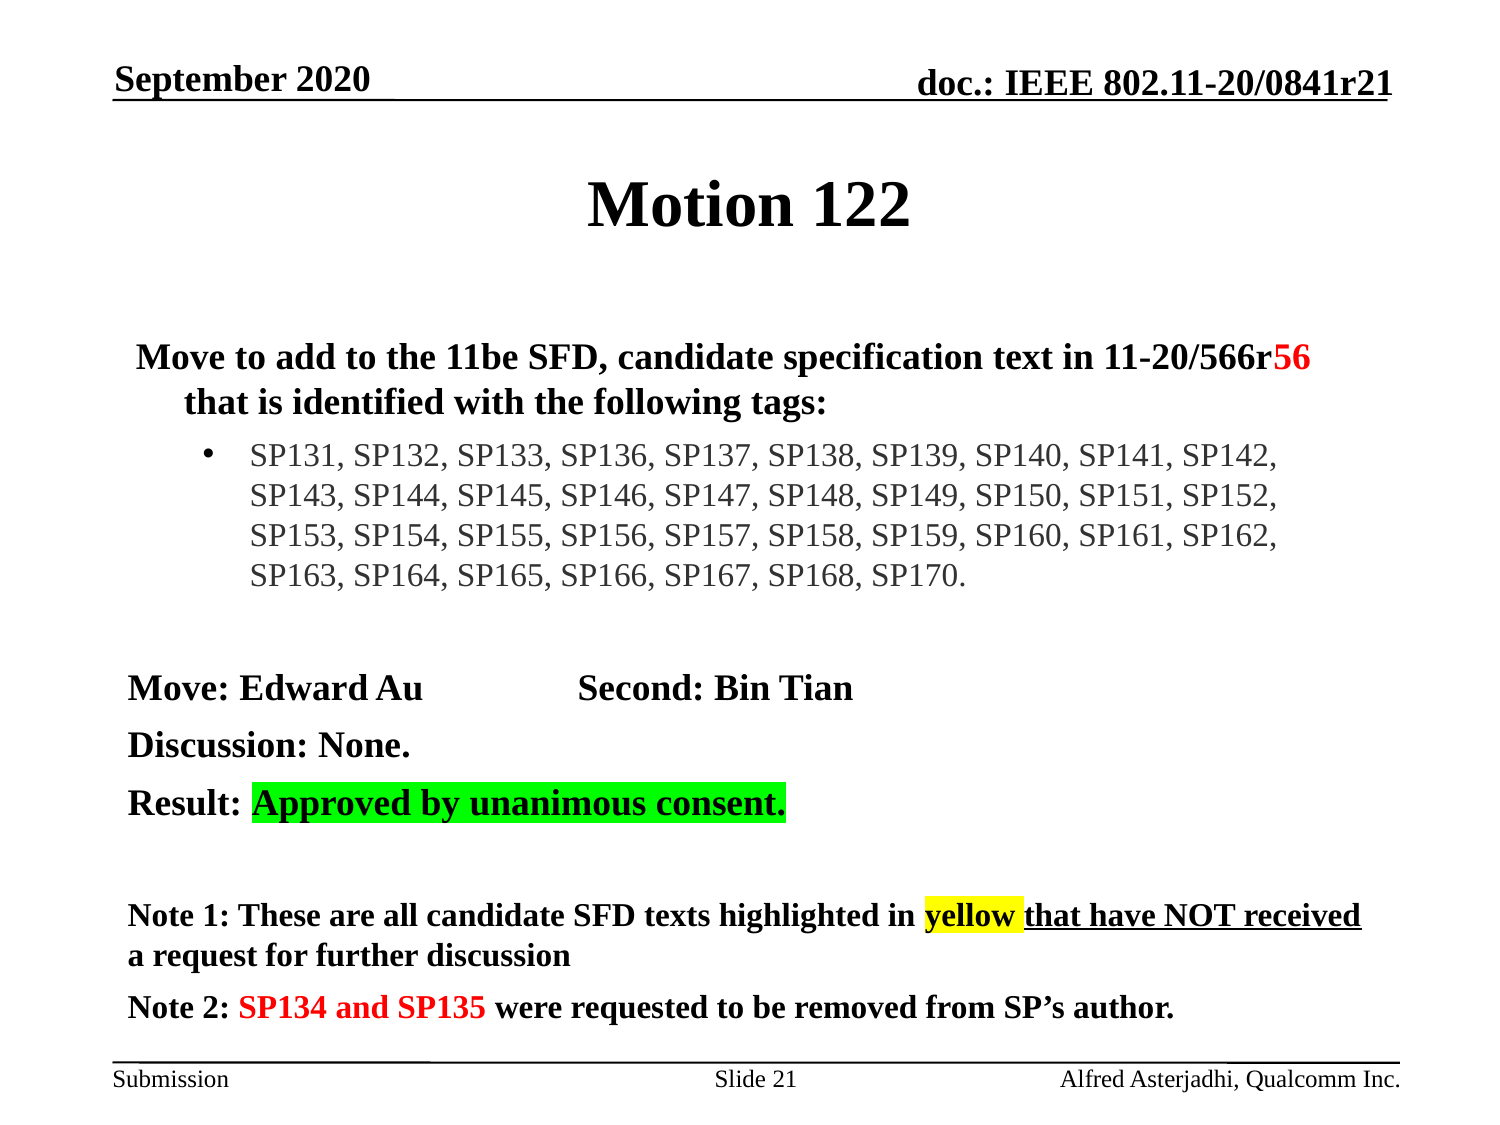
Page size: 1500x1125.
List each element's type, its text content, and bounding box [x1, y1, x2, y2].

slide_number Slide 21 [712, 1061, 800, 1123]
title Motion 122 [112, 112, 1388, 288]
footer Alfred Asterjadhi, Qualcomm Inc. [878, 1061, 1402, 1093]
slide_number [114, 54, 423, 100]
list Move to add to the 11be SFD, candidate specification text in 11-20/566r56 that is identified with the following tags: SP131, SP132, SP133, SP136, SP137, SP138, SP139, SP140, SP141, SP142, SP143, SP144, SP145, SP146, SP147, SP148, SP149, SP150, SP151, SP152, SP153, SP154, SP155, SP156, SP157, SP158, SP159, SP160, SP161, SP162, SP163, SP164, SP165, SP166, SP167, SP168, SP170. Move: Edward Au Second: Bin Tian Discussion: None. Result: Approved by unanimous consent. Note 1: These are all candidate SFD texts highlighted in yellow that have NOT received a request for further discussion Note 2: SP134 and SP135 were requested to be removed from SP’s author. [112, 324, 1388, 1063]
